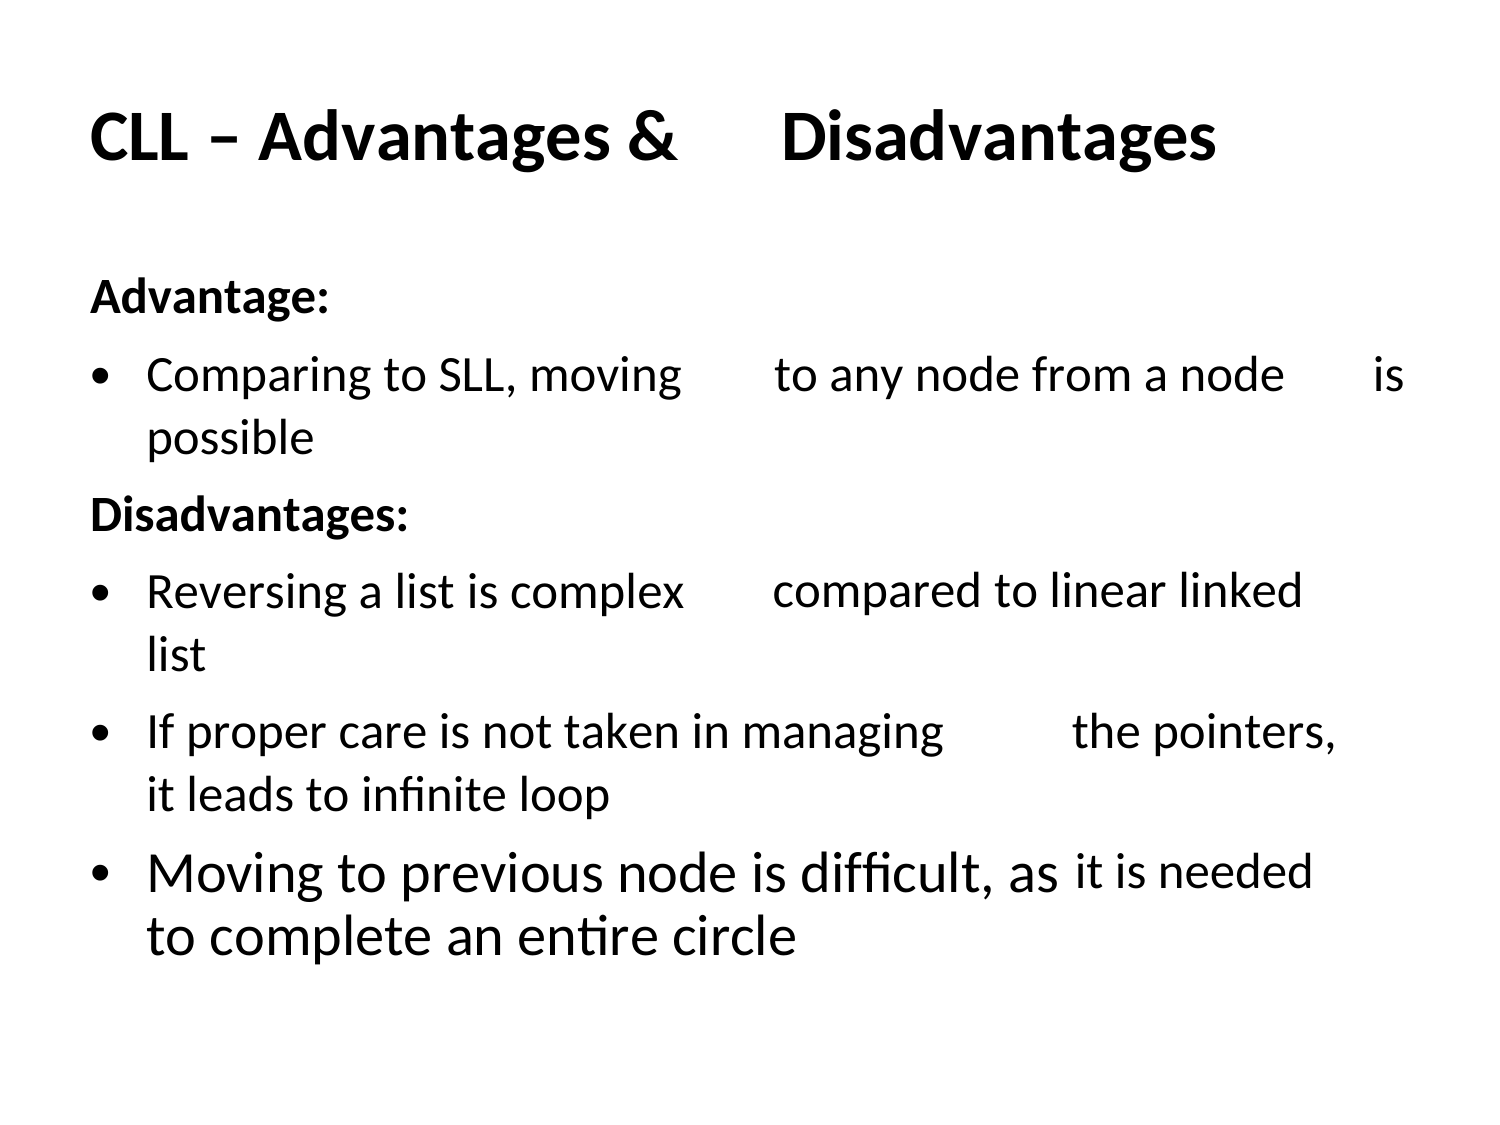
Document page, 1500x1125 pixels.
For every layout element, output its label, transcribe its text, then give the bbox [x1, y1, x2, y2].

text_box Comparing to SLL, moving possible [144, 348, 772, 475]
text_box • [87, 345, 122, 408]
text_box it is needed [1072, 845, 1361, 909]
text_box to any node from a node [772, 348, 1370, 412]
text_box • [87, 702, 122, 765]
text_box Advantage: [87, 271, 375, 335]
text_box CLL – Advantages & [87, 102, 777, 190]
text_box Disadvantages: [87, 488, 466, 552]
text_box Reversing a list is complex list [144, 565, 770, 692]
text_box • [87, 842, 122, 905]
text_box the pointers, [1069, 705, 1385, 769]
text_box is [1370, 348, 1420, 412]
text_box compared to linear linked [770, 565, 1390, 629]
text_box • [87, 562, 122, 625]
text_box Disadvantages [778, 102, 1294, 190]
text_box If proper care is not taken in managing it leads to infinite loop Moving to previous node is difficult, as to complete an entire circle [144, 705, 1072, 972]
